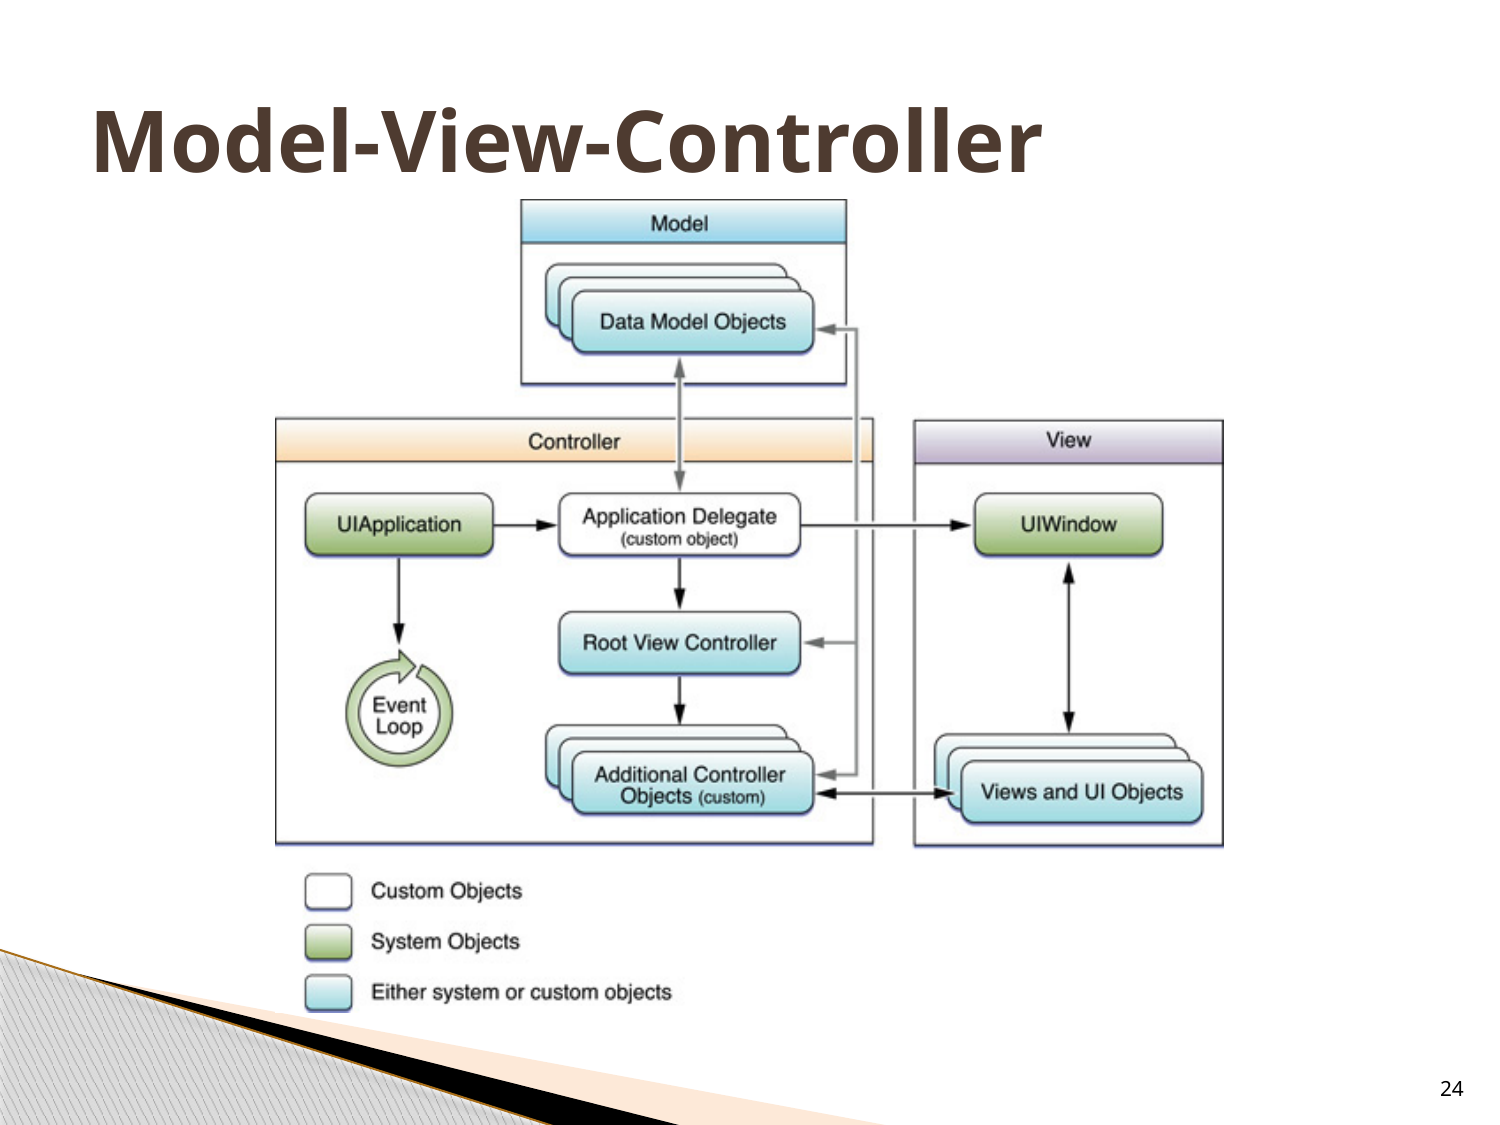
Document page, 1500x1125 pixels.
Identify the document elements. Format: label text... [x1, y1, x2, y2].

slide_number 24 [1418, 1051, 1479, 1112]
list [274, 199, 1224, 1013]
title Model-View-Controller [75, 45, 1425, 233]
